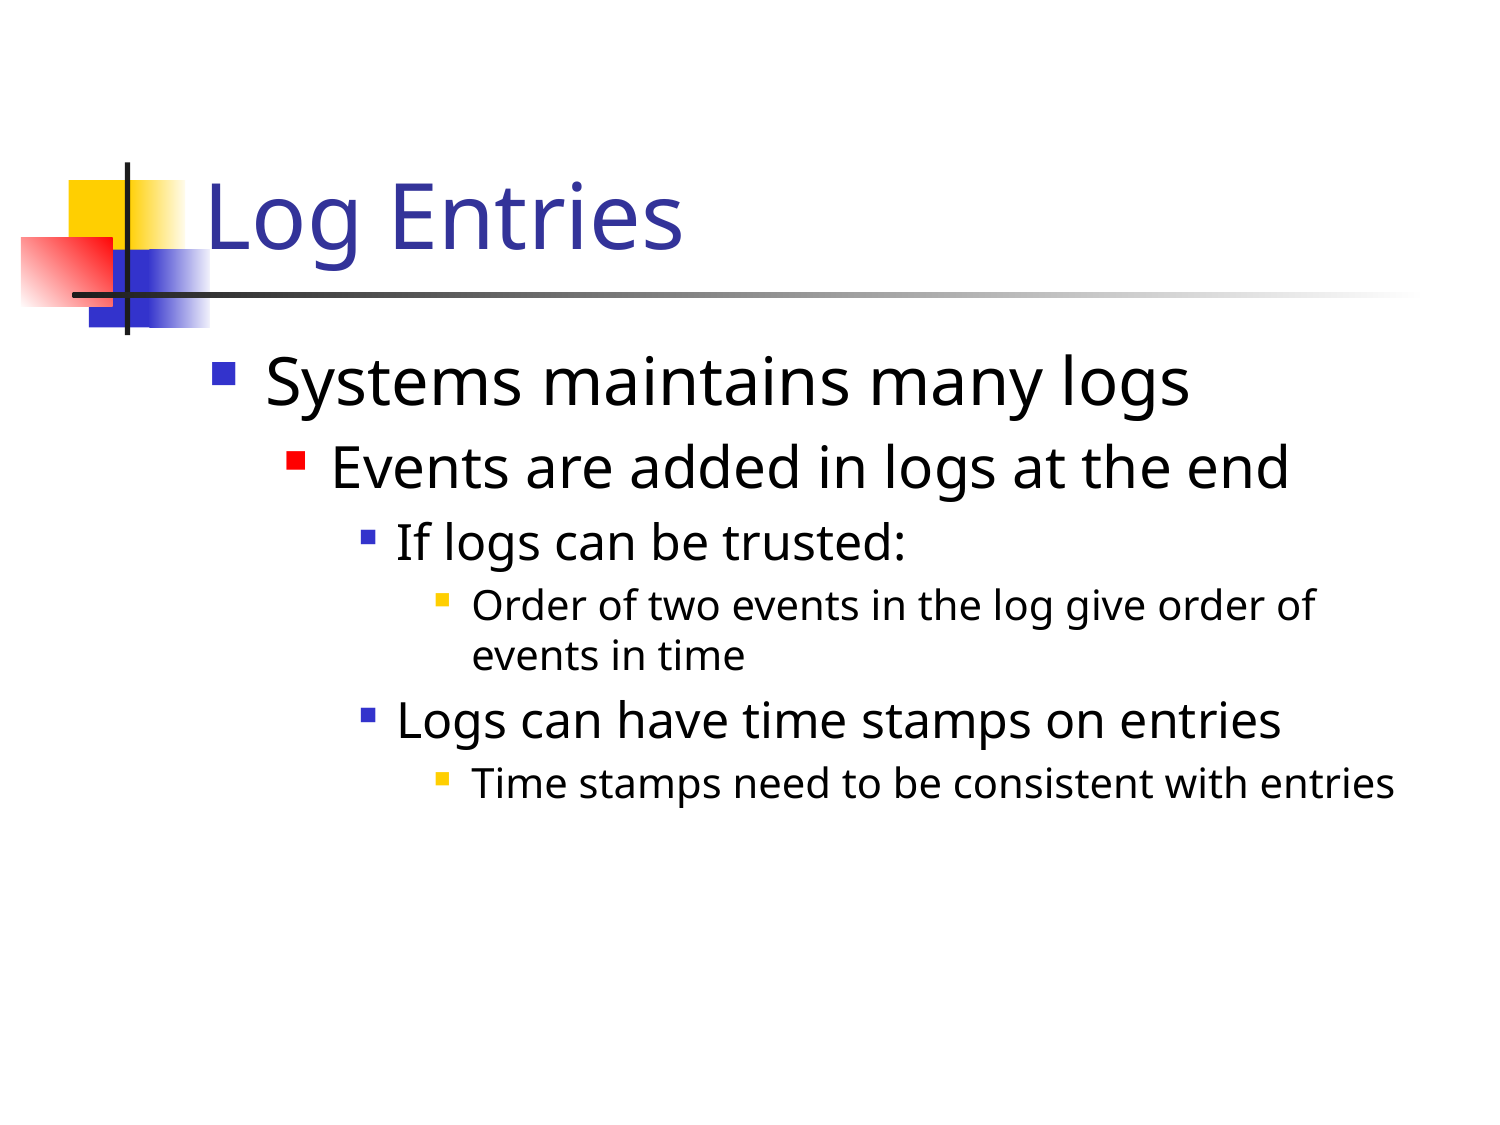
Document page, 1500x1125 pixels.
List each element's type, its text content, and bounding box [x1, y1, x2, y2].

title Log Entries [188, 34, 1468, 276]
list Systems maintains many logs Events are added in logs at the end If logs can be trusted: Order of two events in the log give order of events in time Logs can have time stamps on entries Time stamps need to be consistent with entries [193, 330, 1470, 1007]
